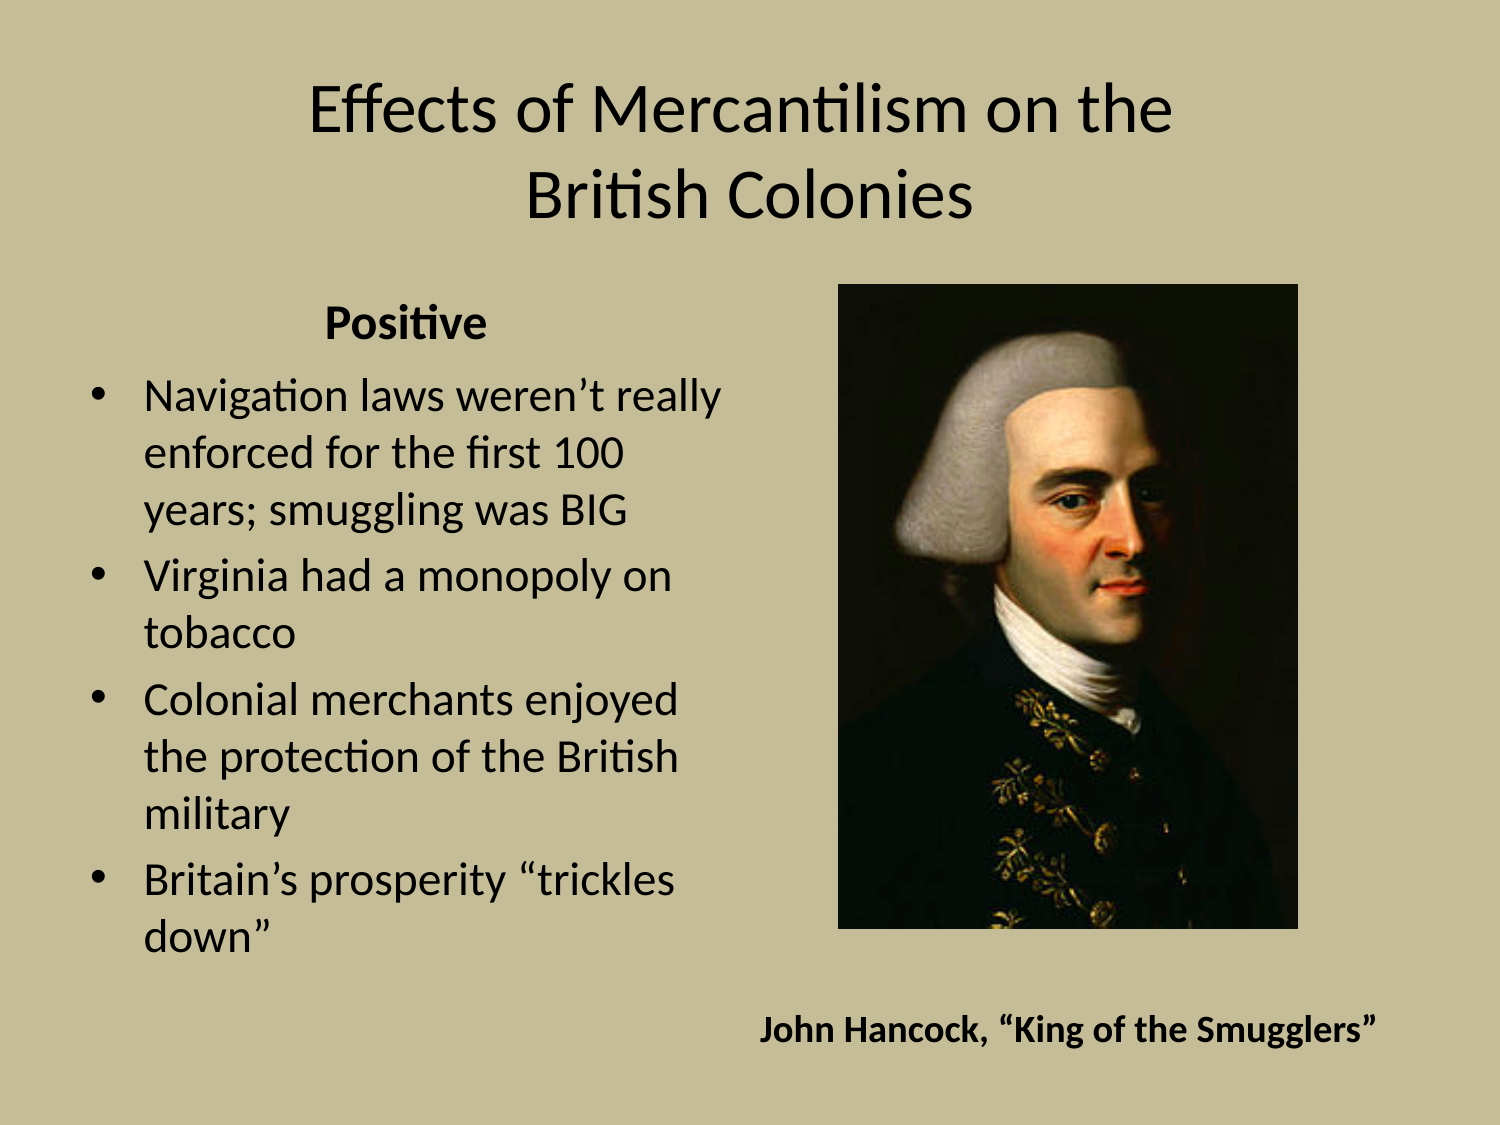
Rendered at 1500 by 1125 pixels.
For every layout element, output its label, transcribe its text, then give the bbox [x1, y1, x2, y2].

title Effects of Mercantilism on the British Colonies [75, 53, 1425, 241]
list Navigation laws weren’t really enforced for the first 100 years; smuggling was BIG Virginia had a monopoly on tobacco Colonial merchants enjoyed the protection of the British military Britain’s prosperity “trickles down” [75, 356, 738, 1005]
picture [838, 284, 1298, 929]
list Positive [75, 251, 738, 356]
list John Hancock, “King of the Smugglers” [737, 952, 1401, 1058]
